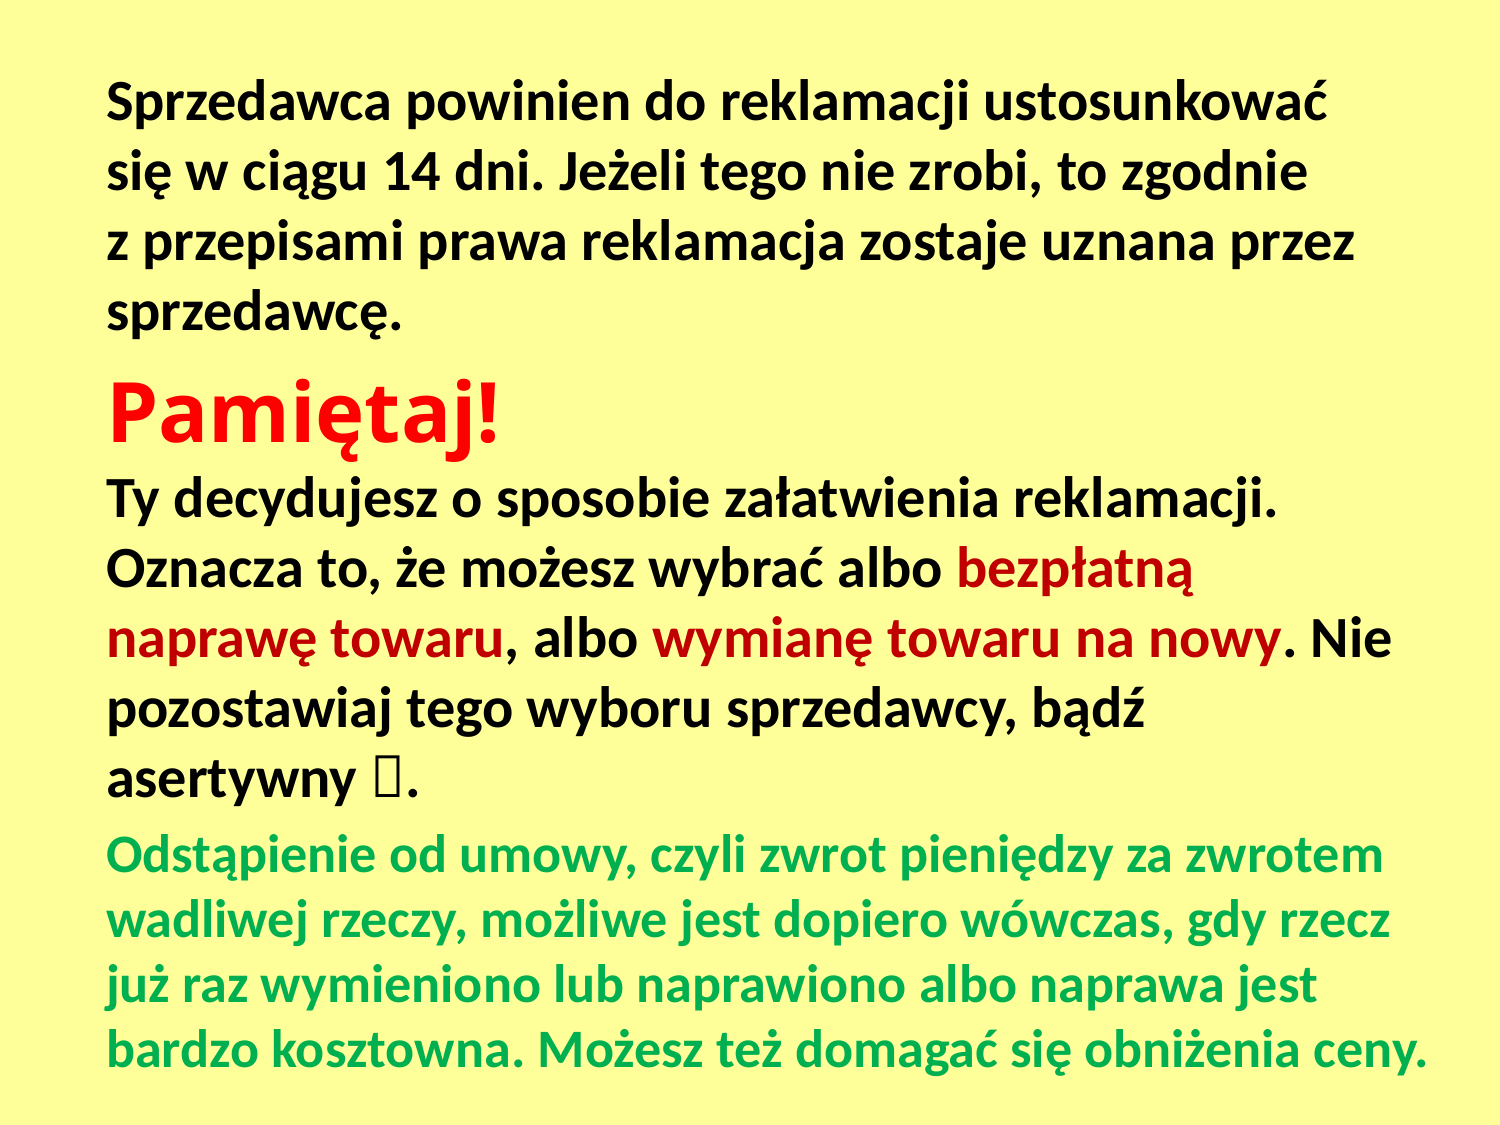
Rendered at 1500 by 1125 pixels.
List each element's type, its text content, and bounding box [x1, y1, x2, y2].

text_box Pamiętaj! Ty decydujesz o sposobie załatwienia reklamacji. Oznacza to, że możesz wybrać albo bezpłatną naprawę towaru, albo wymianę towaru na nowy. Nie pozostawiaj tego wyboru sprzedawcy, bądź asertywny . [91, 352, 1409, 810]
text_box Odstąpienie od umowy, czyli zwrot pieniędzy za zwrotem wadliwej rzeczy, możliwe jest dopiero wówczas, gdy rzecz już raz wymieniono lub naprawiono albo naprawa jest bardzo kosztowna. Możesz też domagać się obniżenia ceny. [91, 810, 1483, 1086]
text_box Sprzedawca powinien do reklamacji ustosunkować się w ciągu 14 dni. Jeżeli tego nie zrobi, to zgodnie z przepisami prawa reklamacja zostaje uznana przez sprzedawcę. [91, 54, 1409, 350]
